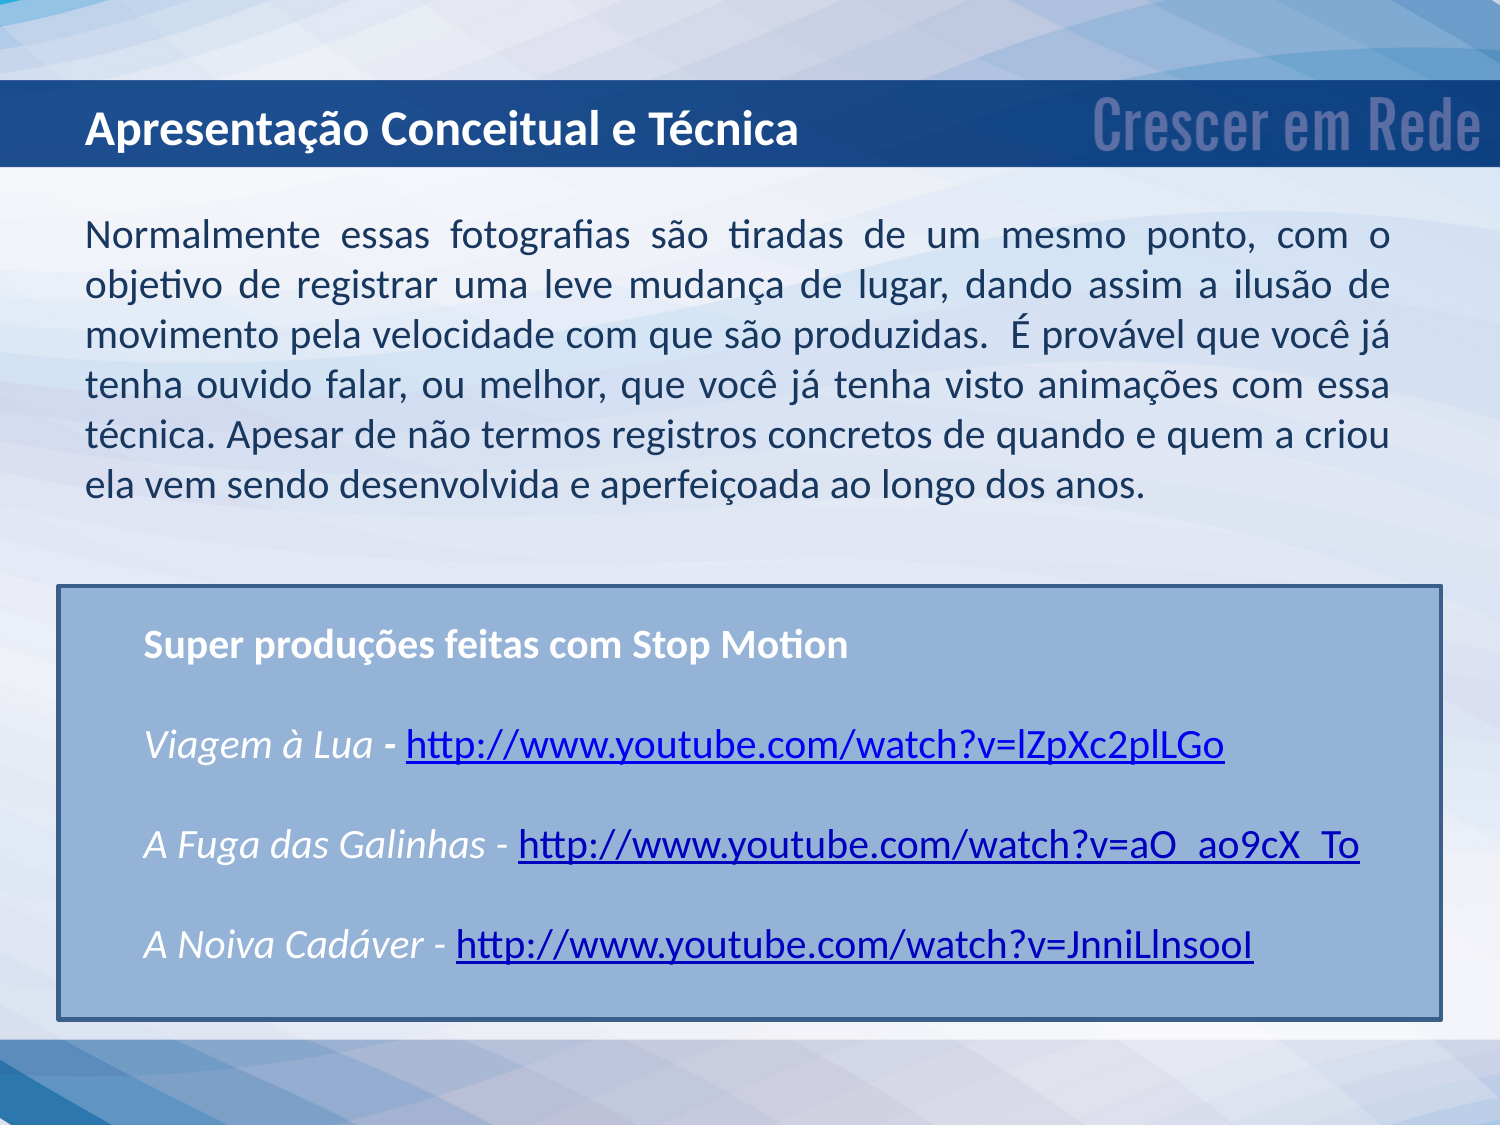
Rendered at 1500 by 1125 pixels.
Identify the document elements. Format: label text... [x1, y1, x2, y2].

text_box Normalmente essas fotografias são tiradas de um mesmo ponto, com o objetivo de registrar uma leve mudança de lugar, dando assim a ilusão de movimento pela velocidade com que são produzidas. É provável que você já tenha ouvido falar, ou melhor, que você já tenha visto animações com essa técnica. Apesar de não termos registros concretos de quando e quem a criou ela vem sendo desenvolvida e aperfeiçoada ao longo dos anos. [70, 199, 1407, 514]
picture [0, 0, 1500, 1125]
text_box [56, 584, 1443, 1022]
text_box Super produções feitas com Stop Motion Viagem à Lua - http://www.youtube.com/watch?v=lZpXc2plLGo A Fuga das Galinhas - http://www.youtube.com/watch?v=aO_ao9cX_To A Noiva Cadáver - http://www.youtube.com/watch?v=JnniLlnsooI [128, 609, 1383, 1025]
text_box Apresentação Conceitual e Técnica [70, 88, 1430, 163]
